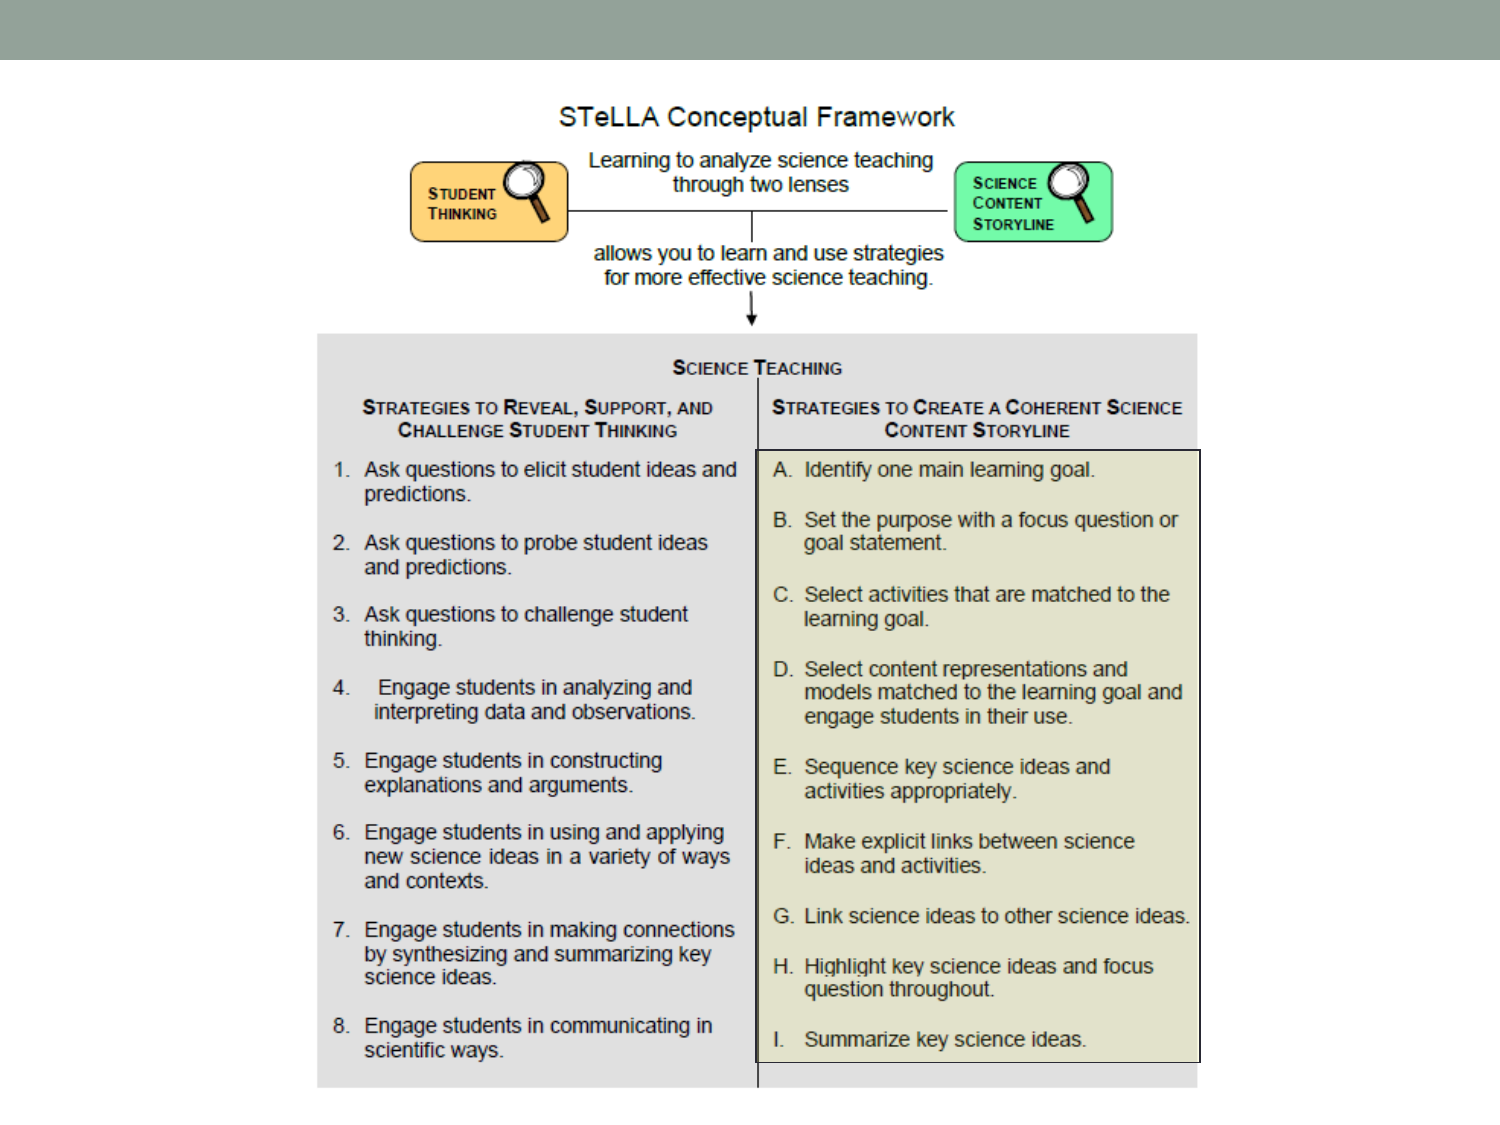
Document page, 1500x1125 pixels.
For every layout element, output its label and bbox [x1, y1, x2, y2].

list [287, 87, 1226, 1114]
